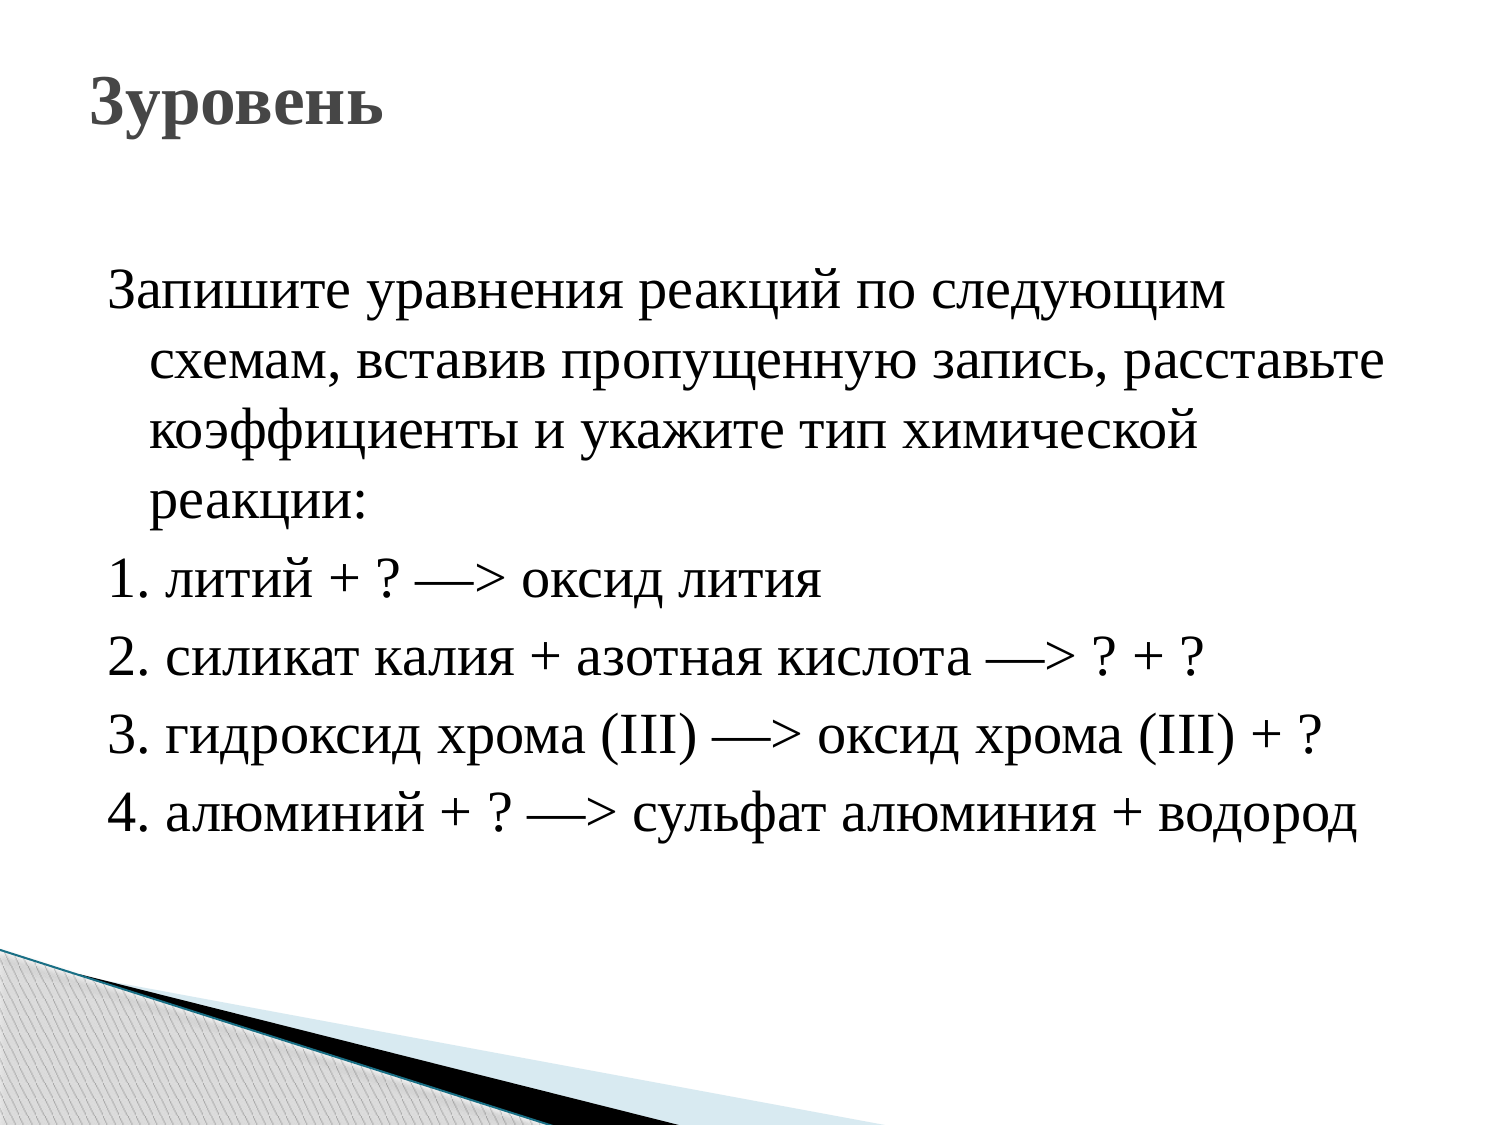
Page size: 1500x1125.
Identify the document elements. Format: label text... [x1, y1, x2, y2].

list Запишите уравнения реакций по следующим схемам, вставив пропущенную запись, расставьте коэффициенты и укажите тип химической реакции: 1. литий + ? —> оксид лития 2. силикат калия + азотная кислота —> ? + ? 3. гидроксид хрома (III) —> оксид хрома (III) + ? 4. алюминий + ? —> сульфат алюминия + водород [75, 243, 1425, 986]
title 3уровень [75, 45, 1425, 233]
